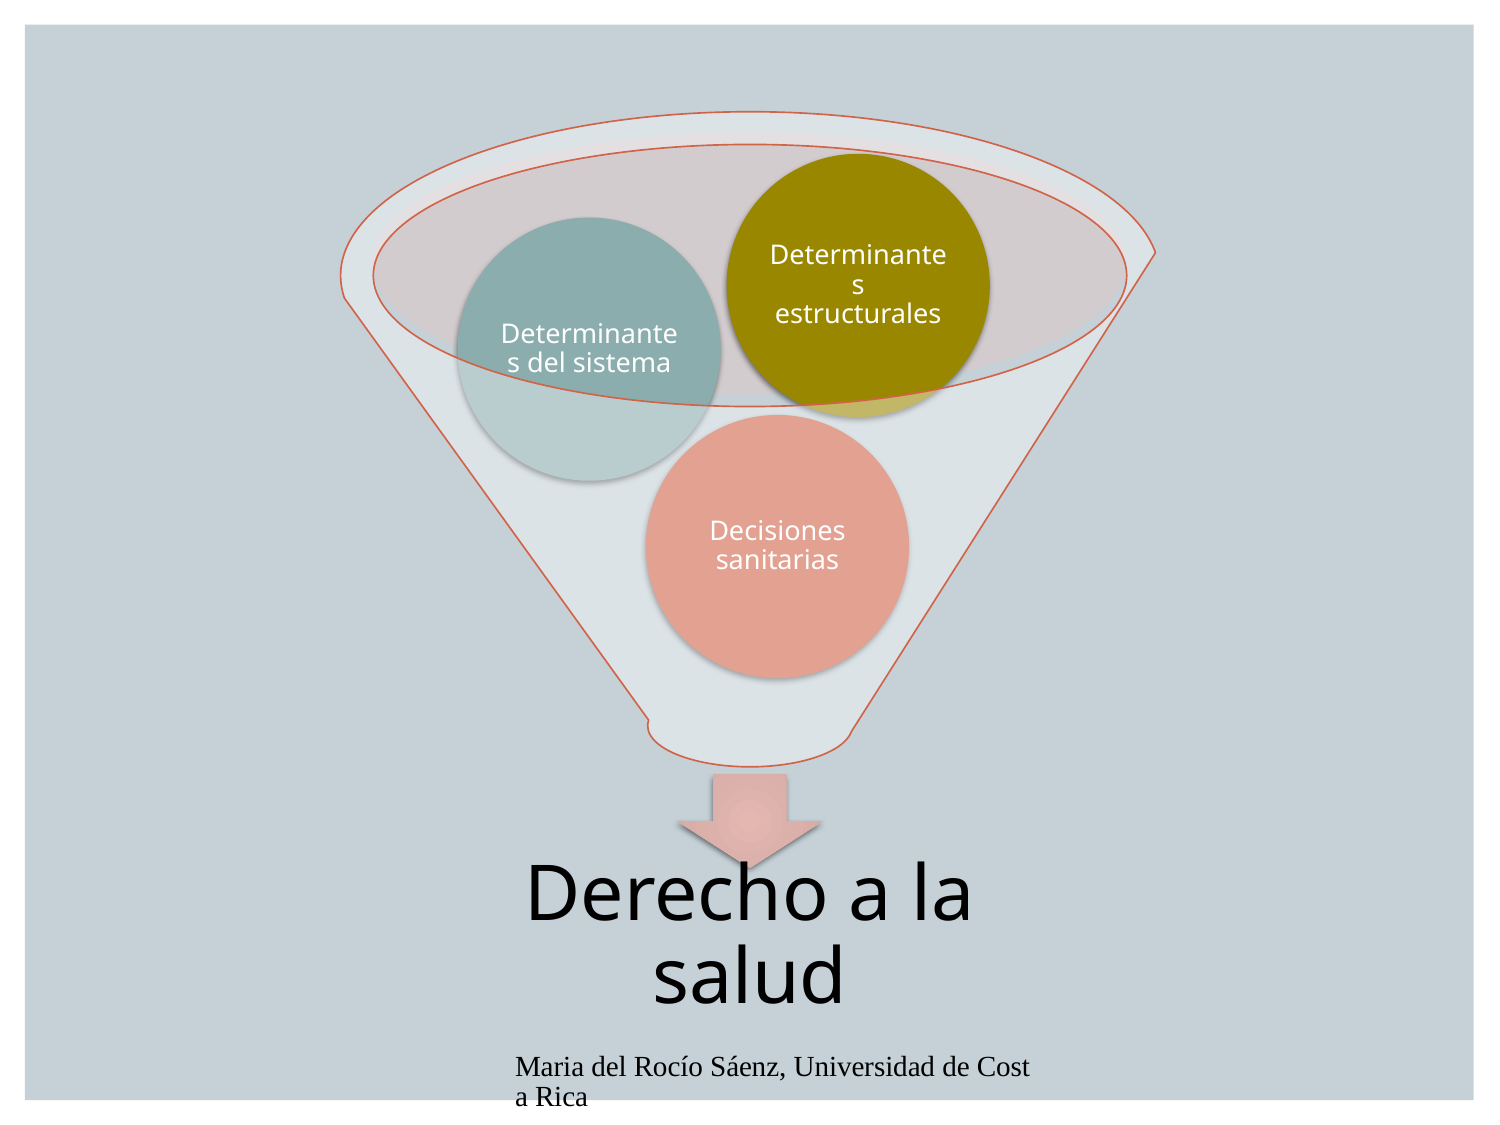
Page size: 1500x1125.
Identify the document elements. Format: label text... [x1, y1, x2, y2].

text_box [0, 94, 1500, 1031]
footer Maria del Rocío Sáenz, Universidad de Costa Rica [500, 1042, 1050, 1088]
